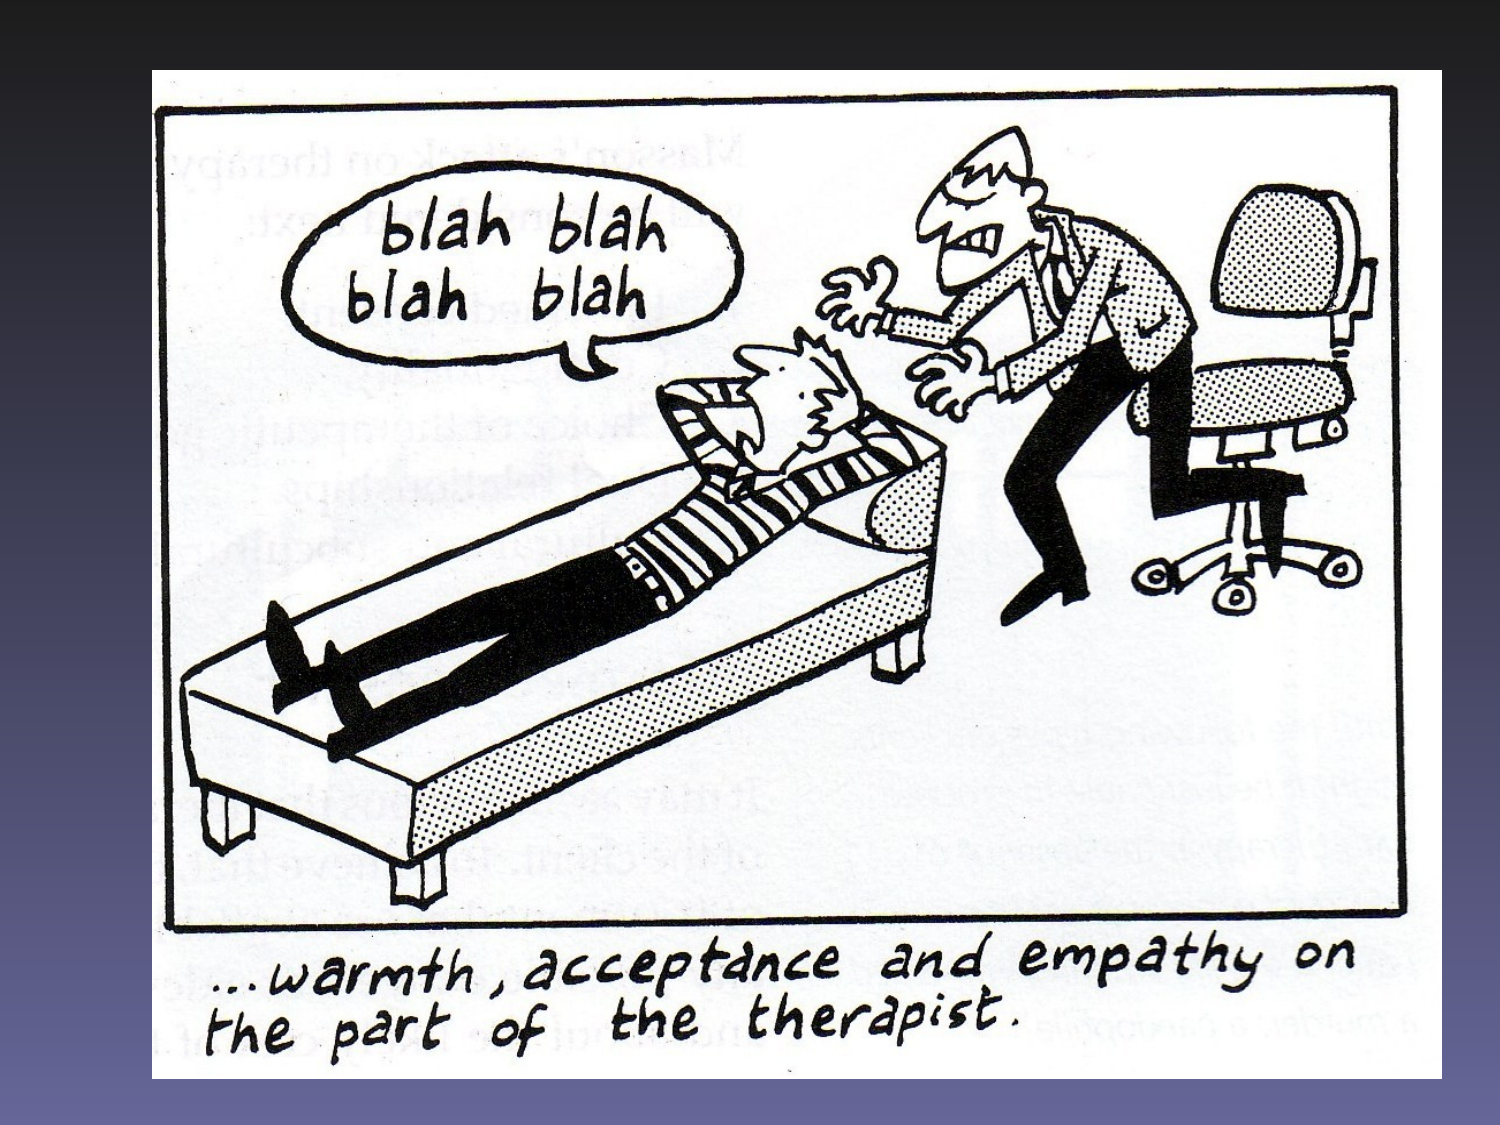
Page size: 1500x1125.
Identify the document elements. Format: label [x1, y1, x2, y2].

list [152, 70, 1442, 1079]
